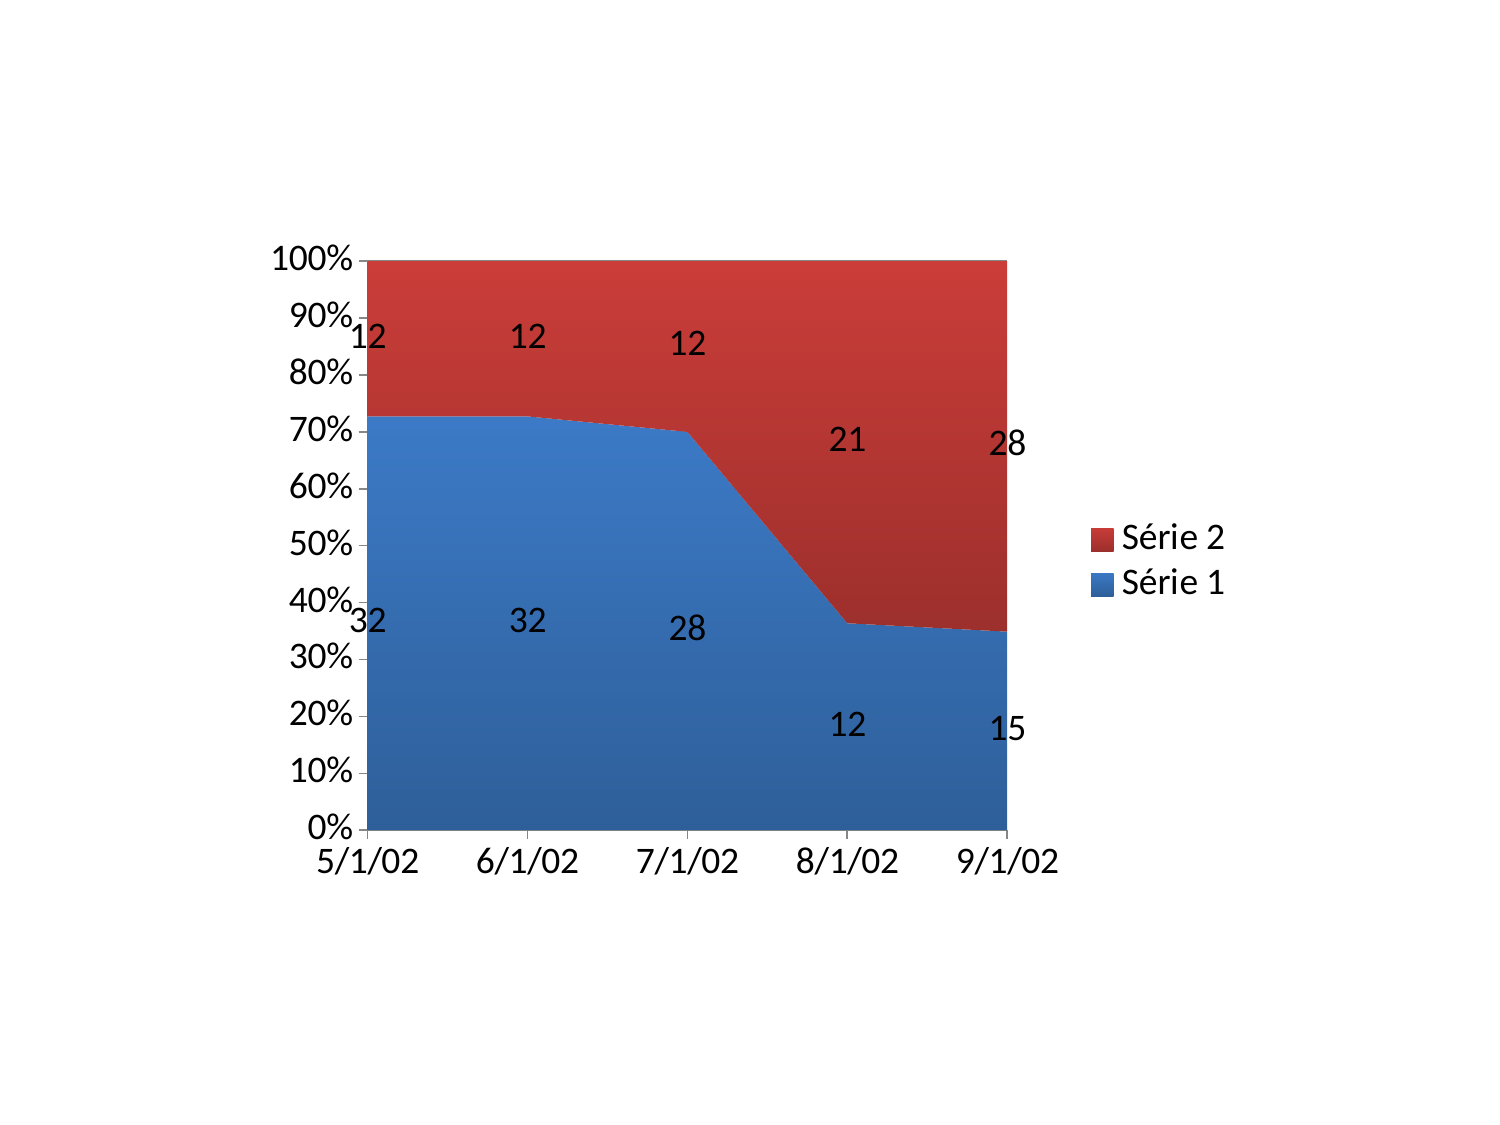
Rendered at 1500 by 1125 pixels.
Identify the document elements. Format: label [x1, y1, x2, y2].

chart [249, 228, 1251, 897]
